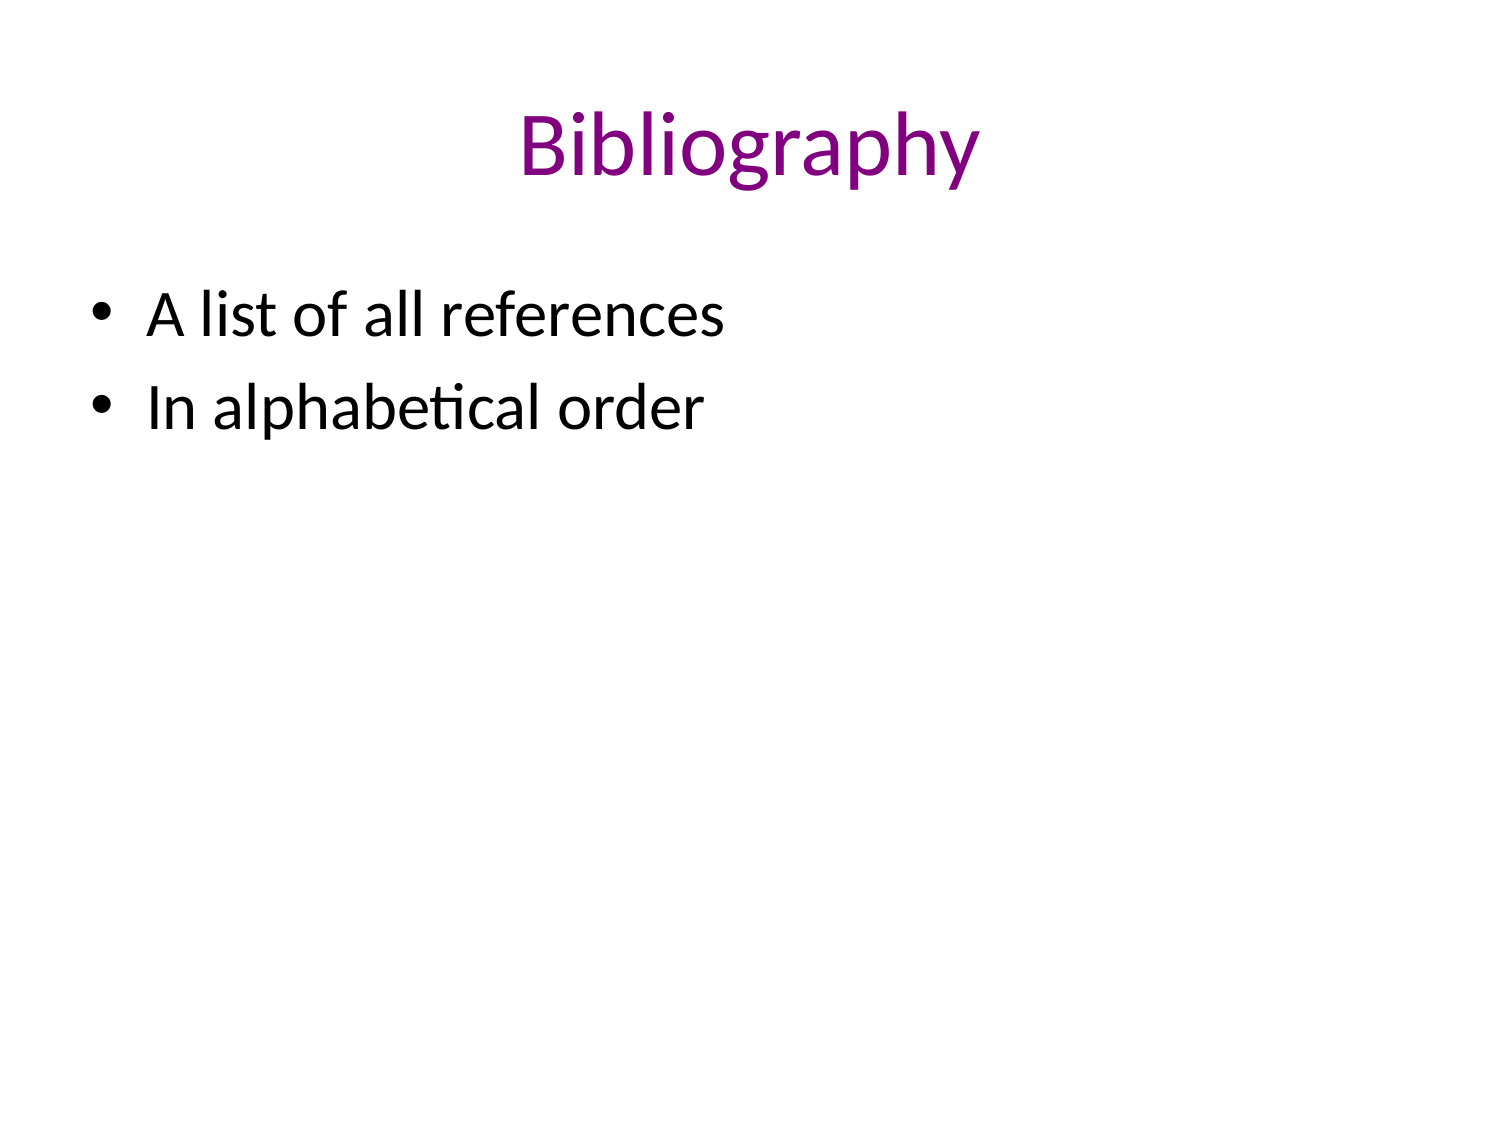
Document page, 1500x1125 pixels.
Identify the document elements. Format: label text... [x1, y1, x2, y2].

title Bibliography [75, 45, 1425, 233]
list A list of all references In alphabetical order [75, 262, 1425, 1005]
